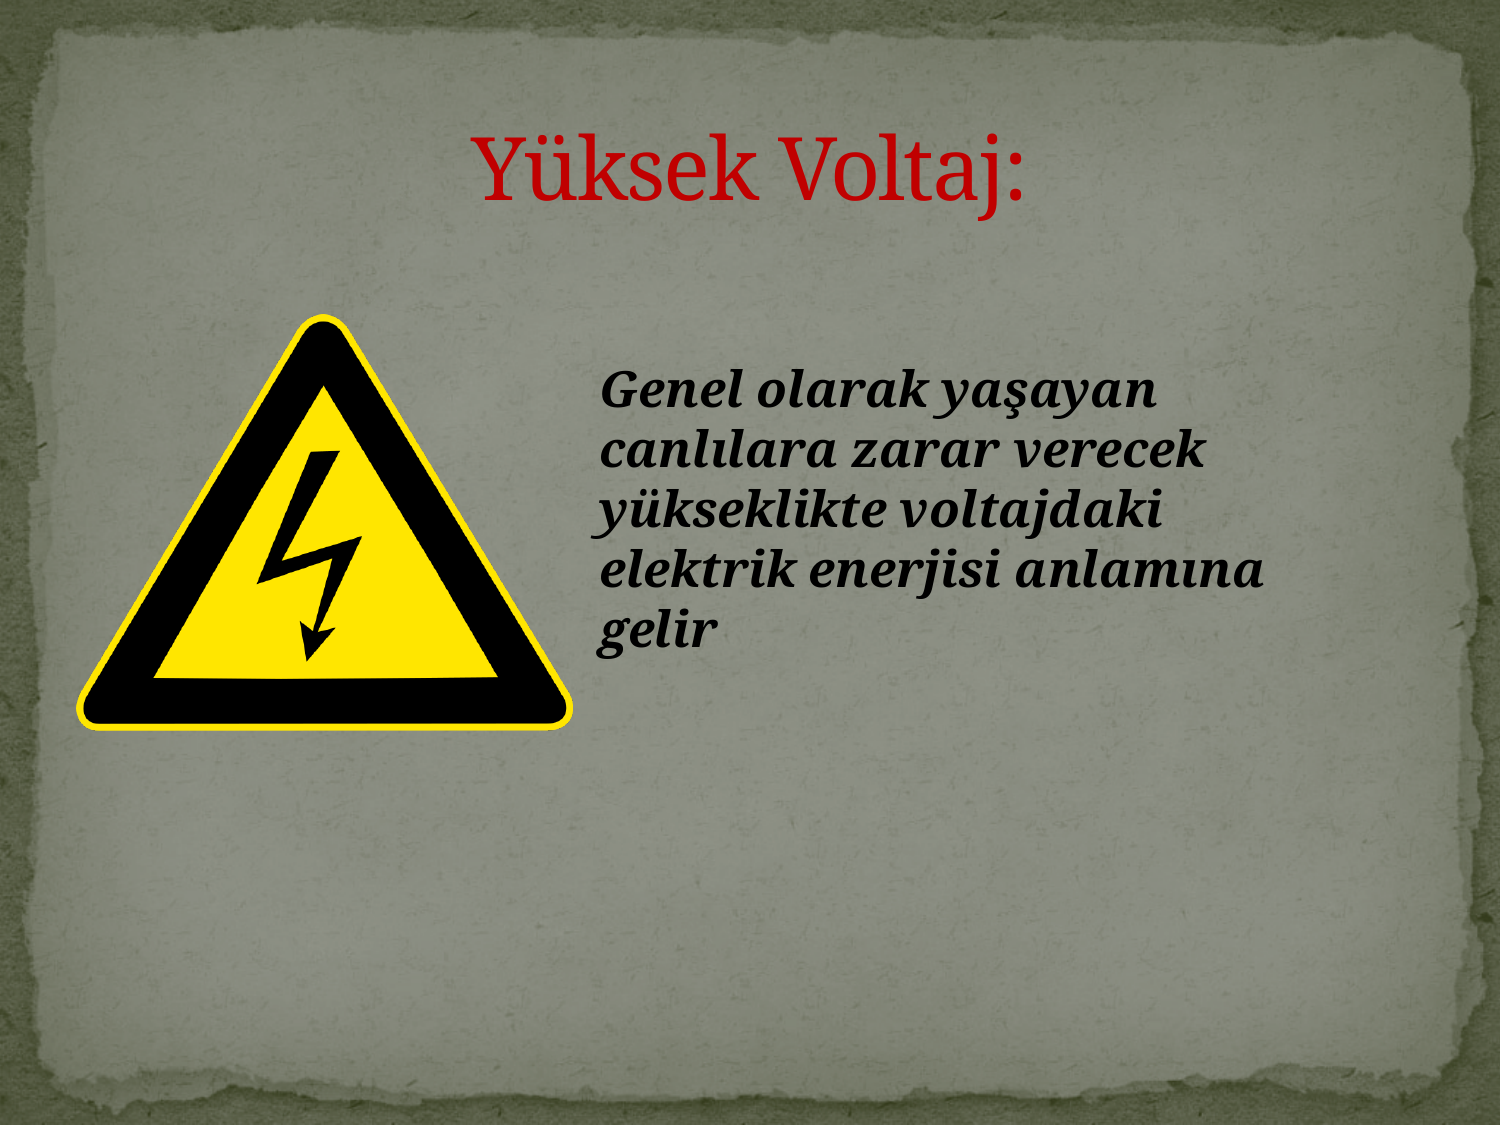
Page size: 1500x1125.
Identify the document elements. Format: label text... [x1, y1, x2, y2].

text_box Genel olarak yaşayan canlılara zarar verecek yükseklikte voltajdaki elektrik enerjisi anlamına gelir [584, 349, 1335, 665]
picture [76, 314, 573, 731]
title Yüksek Voltaj: [74, 24, 1425, 225]
